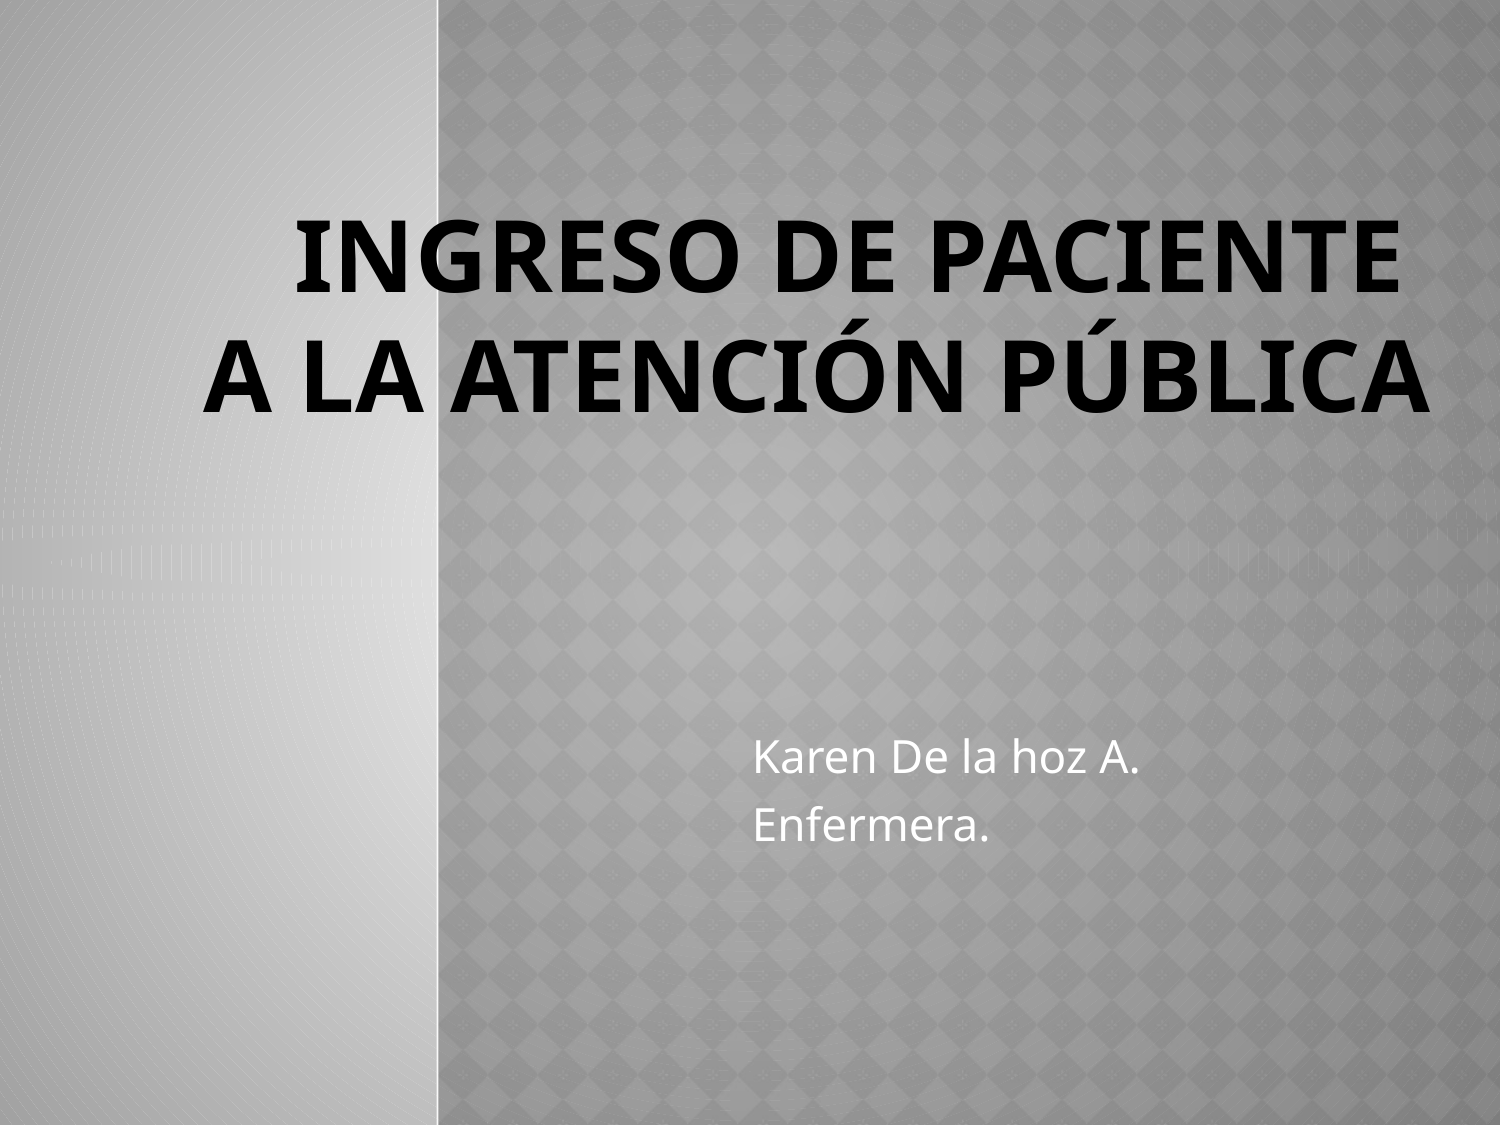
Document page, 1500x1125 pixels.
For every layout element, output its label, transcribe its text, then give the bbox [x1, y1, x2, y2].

title Ingreso de Paciente a la Atención Pública [76, 148, 1439, 552]
subtitle Karen De la hoz A. Enfermera. [732, 727, 1500, 953]
